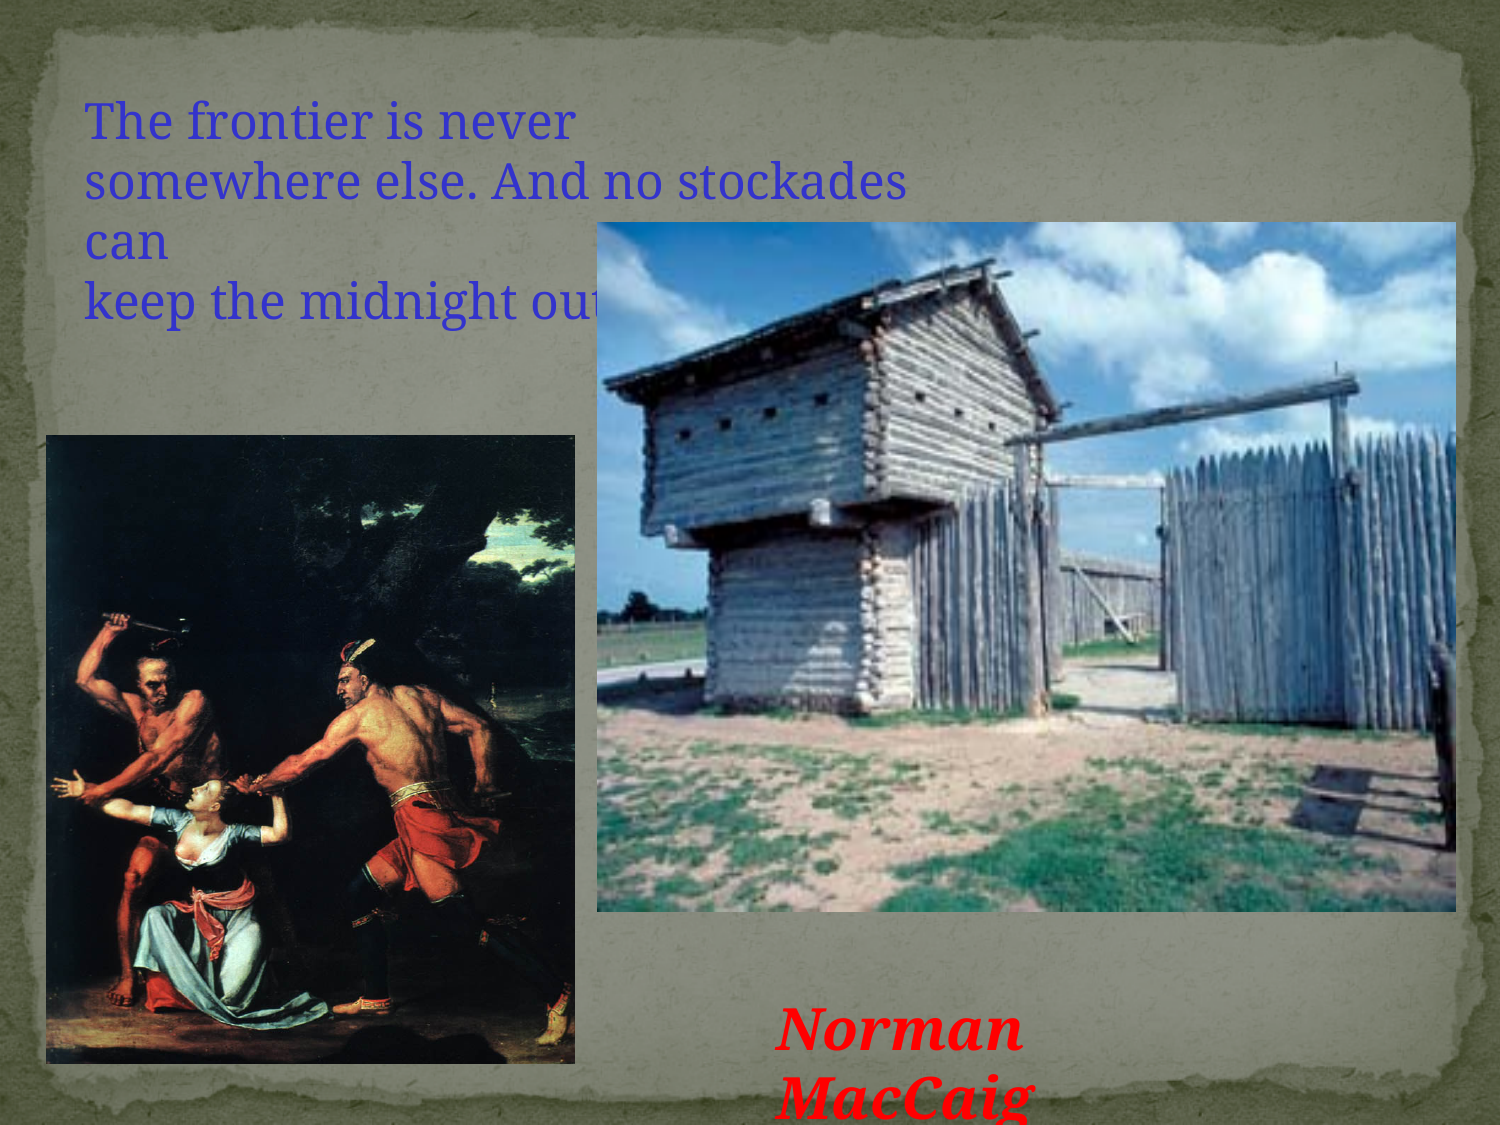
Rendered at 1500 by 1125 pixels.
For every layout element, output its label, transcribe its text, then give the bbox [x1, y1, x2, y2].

picture [597, 222, 1456, 912]
text_box Norman MacCaig [761, 984, 1254, 1125]
text_box The frontier is never somewhere else. And no stockades can keep the midnight out. [70, 81, 938, 337]
picture [46, 435, 575, 1064]
